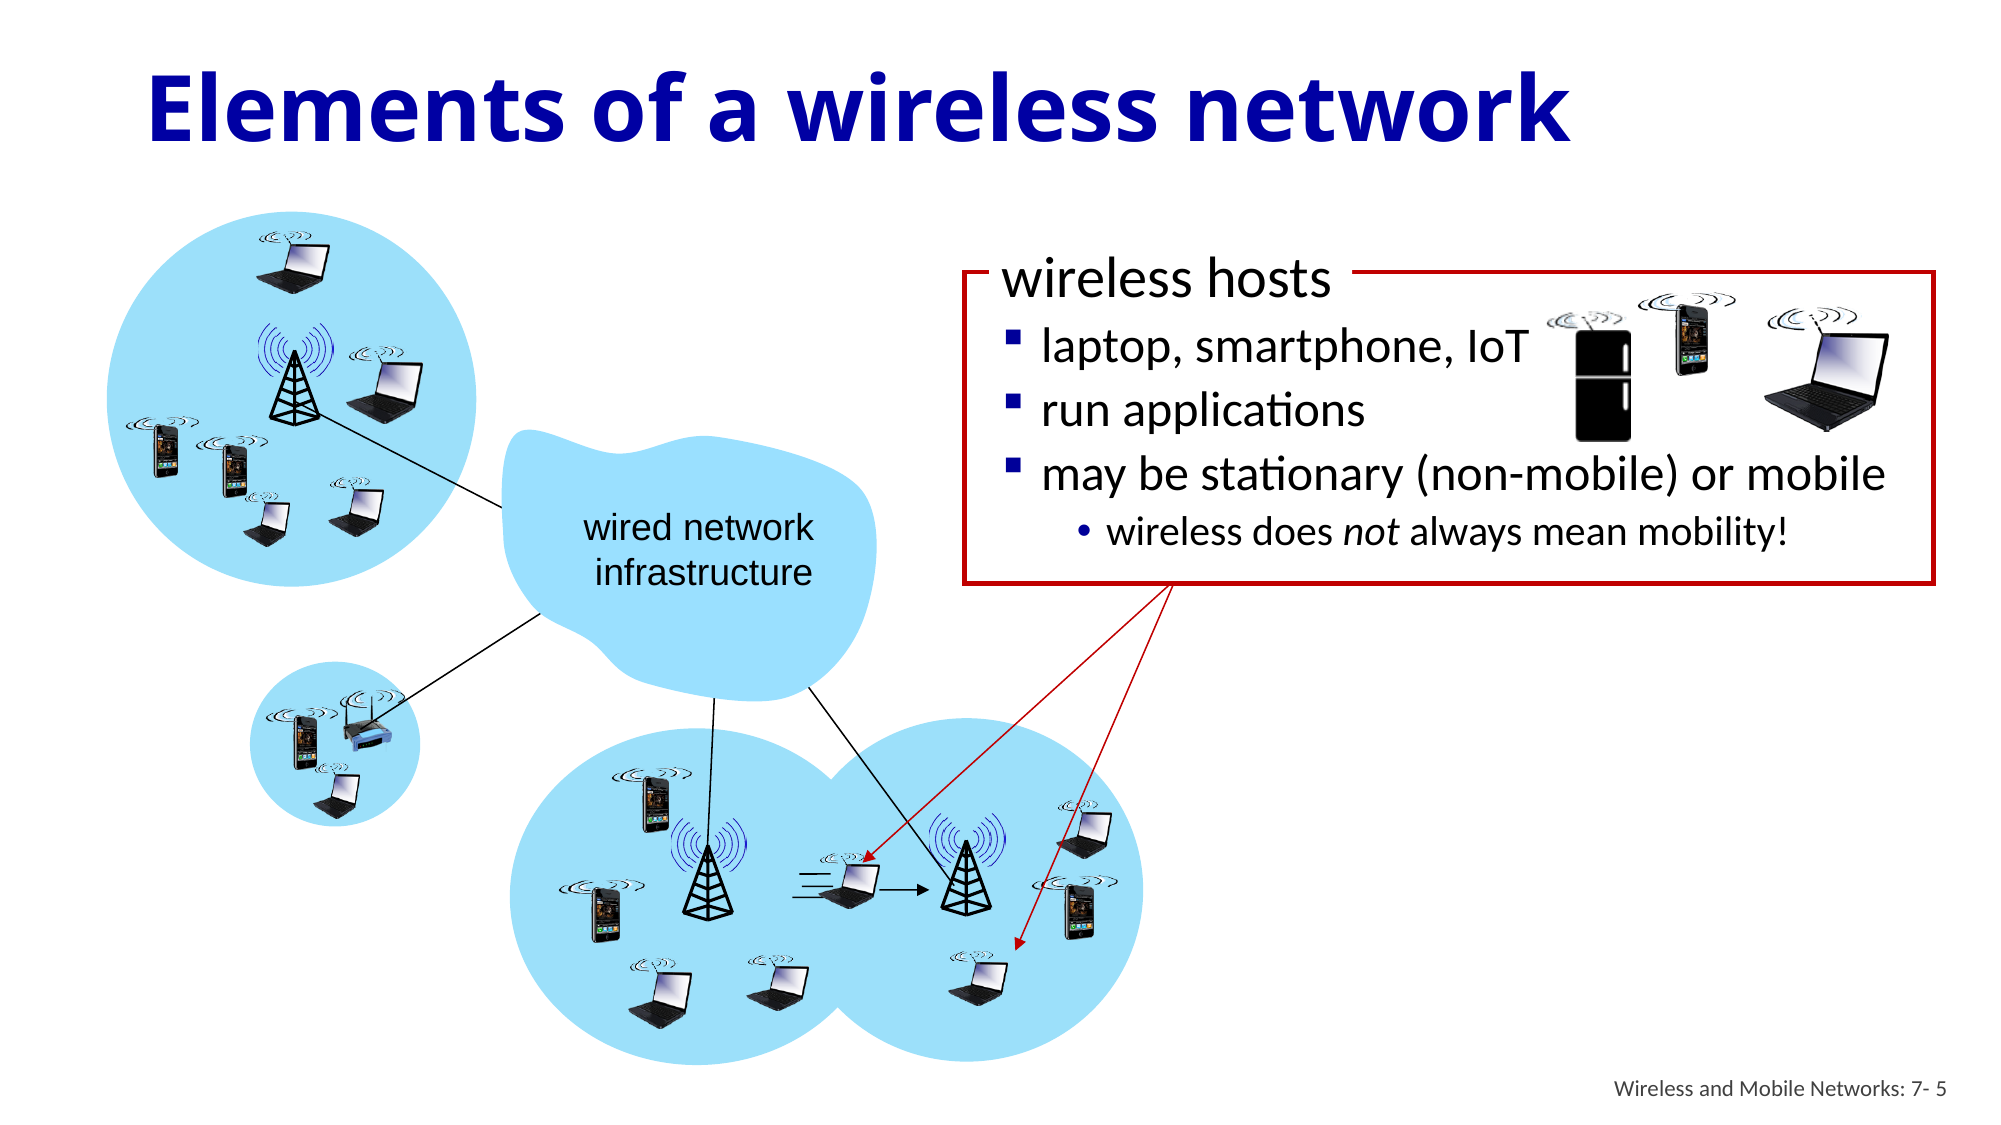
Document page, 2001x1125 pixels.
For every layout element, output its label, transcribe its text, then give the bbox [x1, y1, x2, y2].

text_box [339, 688, 405, 752]
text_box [195, 434, 268, 498]
text_box [1014, 914, 1031, 951]
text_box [328, 476, 384, 537]
slide_number Wireless and Mobile Networks: 7- 5 [1512, 1056, 1963, 1117]
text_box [628, 956, 692, 1029]
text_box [611, 766, 692, 833]
text_box [831, 718, 1014, 849]
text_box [124, 415, 199, 478]
text_box wireless hosts laptop, smartphone, IoT run applications may be stationary (non-mobile) or mobile wireless does not always mean mobility! [987, 239, 1936, 582]
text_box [1764, 304, 1890, 432]
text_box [948, 949, 1008, 1006]
text_box [249, 661, 421, 827]
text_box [1546, 310, 1648, 442]
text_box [671, 818, 747, 920]
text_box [1637, 291, 1736, 377]
text_box [880, 883, 929, 897]
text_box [558, 878, 645, 943]
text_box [258, 323, 334, 425]
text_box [1031, 874, 1118, 940]
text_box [498, 419, 886, 709]
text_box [818, 851, 880, 909]
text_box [243, 490, 290, 547]
text_box [964, 272, 1934, 584]
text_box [265, 706, 339, 770]
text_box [746, 953, 809, 1011]
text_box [256, 229, 330, 294]
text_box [1056, 798, 1112, 859]
text_box [509, 728, 884, 1066]
text_box [838, 725, 1144, 1062]
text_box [346, 344, 423, 424]
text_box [929, 813, 1006, 916]
text_box [106, 211, 477, 587]
title Elements of a wireless network [129, 38, 1855, 186]
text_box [313, 761, 360, 819]
